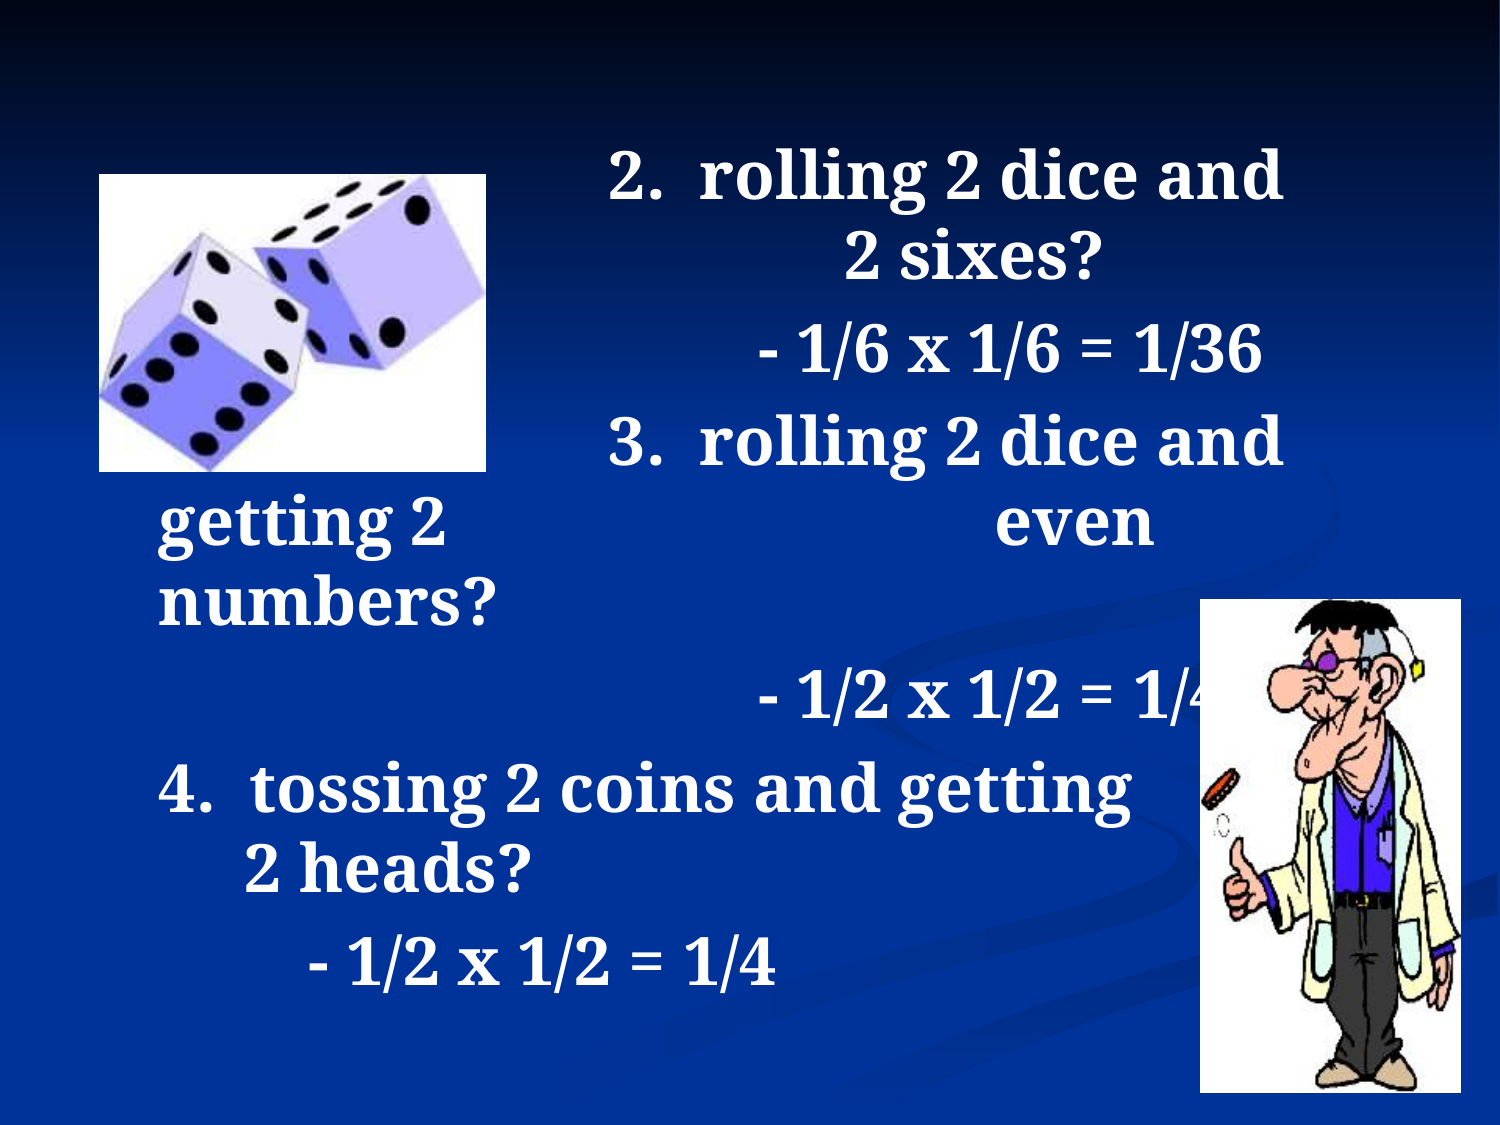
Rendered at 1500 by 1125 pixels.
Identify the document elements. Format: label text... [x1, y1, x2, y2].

picture [1199, 599, 1462, 1093]
picture [99, 174, 487, 473]
list 2. rolling 2 dice and getting 2 sixes? - 1/6 x 1/6 = 1/36 3. rolling 2 dice and getting 2 even numbers? - 1/2 x 1/2 = 1/4 4. tossing 2 coins and getting 2 heads? - 1/2 x 1/2 = 1/4 [87, 124, 1438, 1081]
